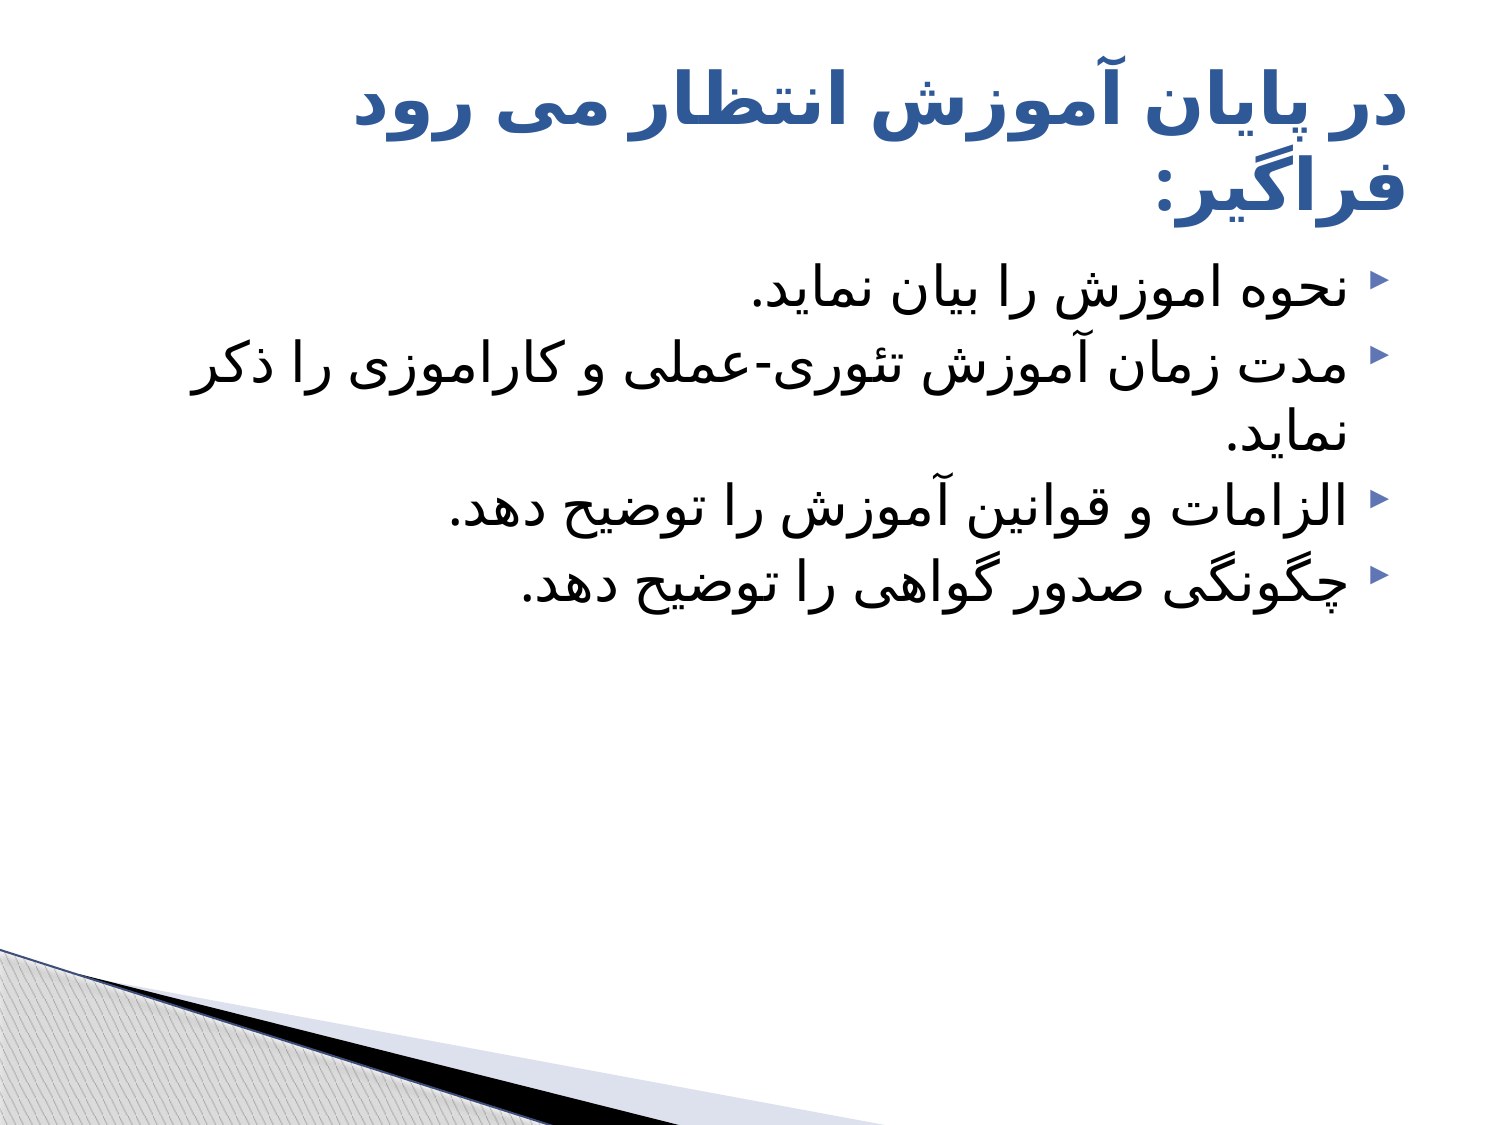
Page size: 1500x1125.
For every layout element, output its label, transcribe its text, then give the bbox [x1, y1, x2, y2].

list نحوه اموزش را بیان نماید. مدت زمان آموزش تئوری-عملی و کاراموزی را ذکر نماید. الزامات و قوانین آموزش را توضیح دهد. چگونگی صدور گواهی را توضیح دهد. [75, 243, 1425, 986]
title در پایان آموزش انتظار می رود فراگیر: [75, 45, 1425, 233]
